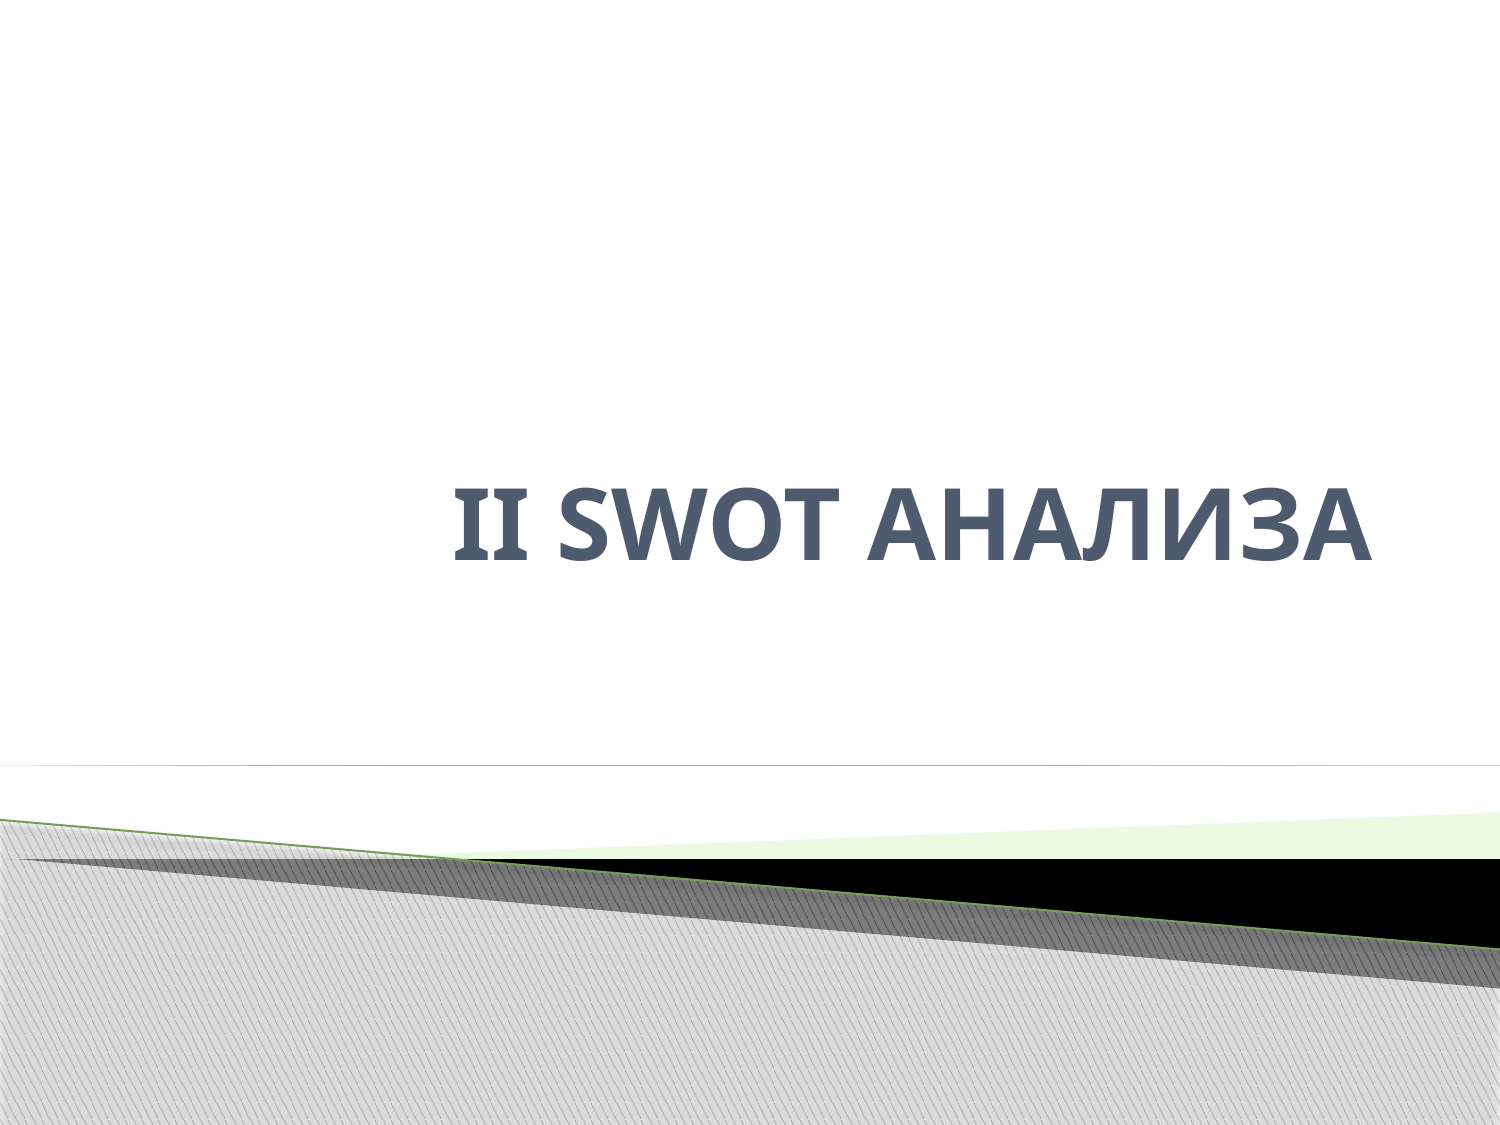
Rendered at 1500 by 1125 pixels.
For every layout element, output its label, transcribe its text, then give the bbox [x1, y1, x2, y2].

title II SWOT АНАЛИЗА [112, 287, 1388, 588]
picture [5, 859, 1500, 989]
